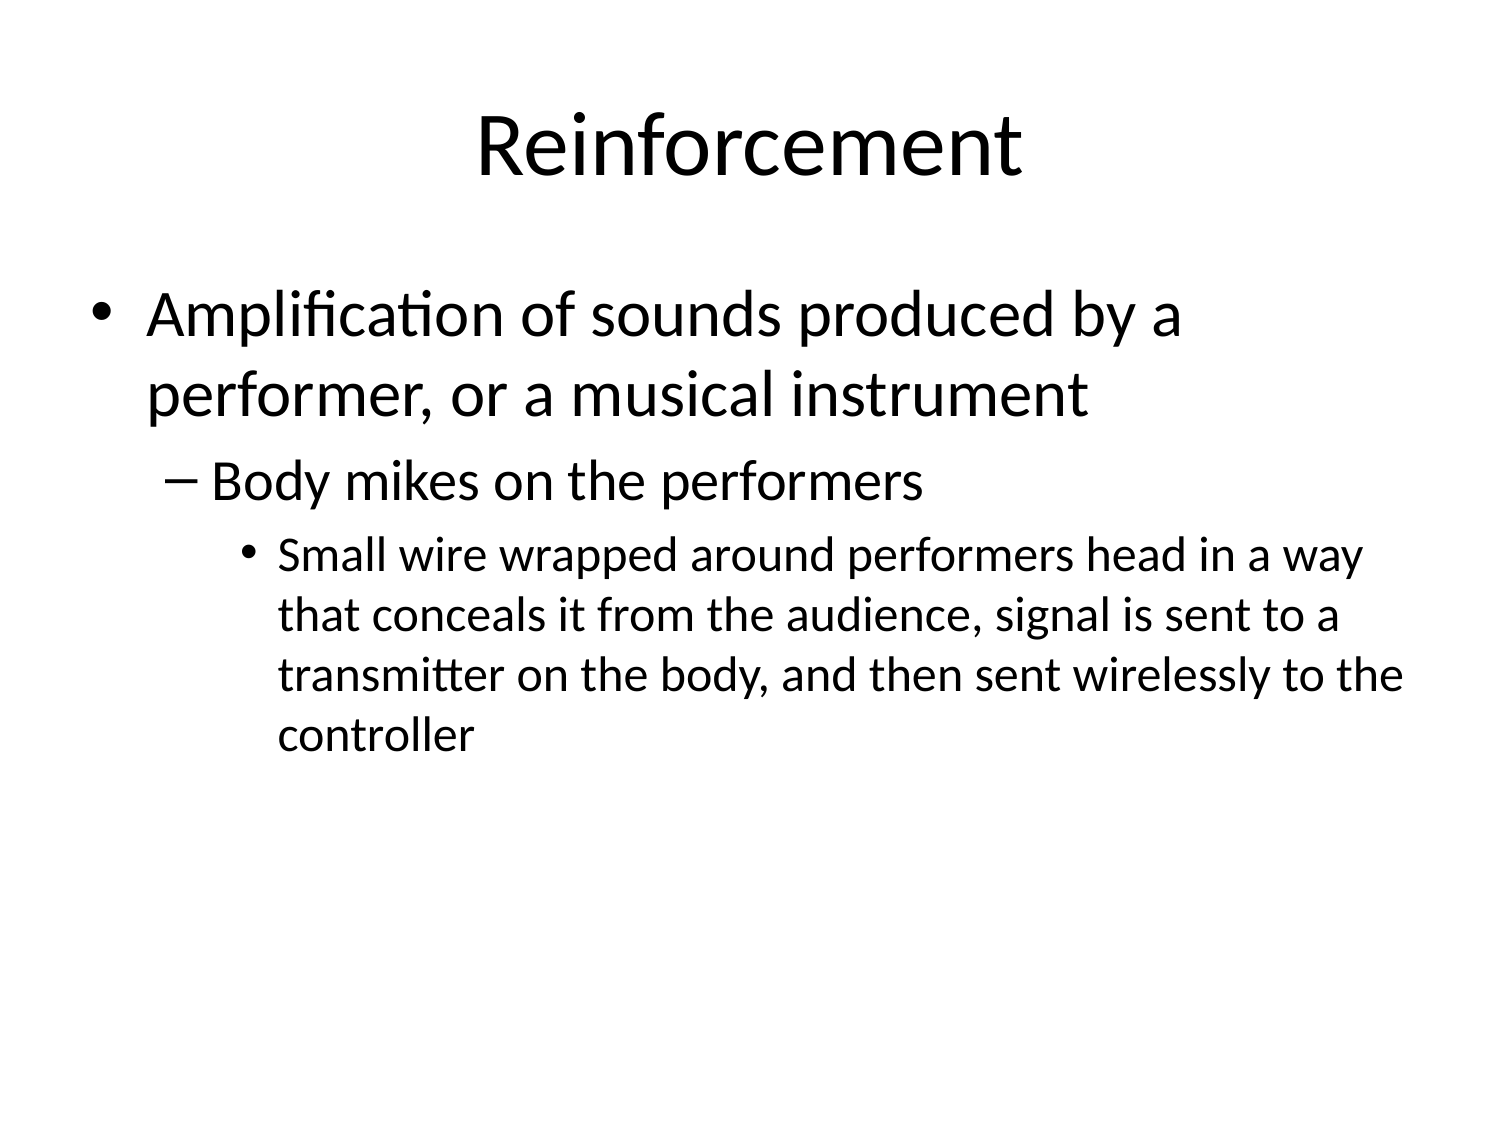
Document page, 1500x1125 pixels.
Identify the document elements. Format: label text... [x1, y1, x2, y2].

list Amplification of sounds produced by a performer, or a musical instrument Body mikes on the performers Small wire wrapped around performers head in a way that conceals it from the audience, signal is sent to a transmitter on the body, and then sent wirelessly to the controller [75, 262, 1425, 1005]
title Reinforcement [75, 45, 1425, 233]
